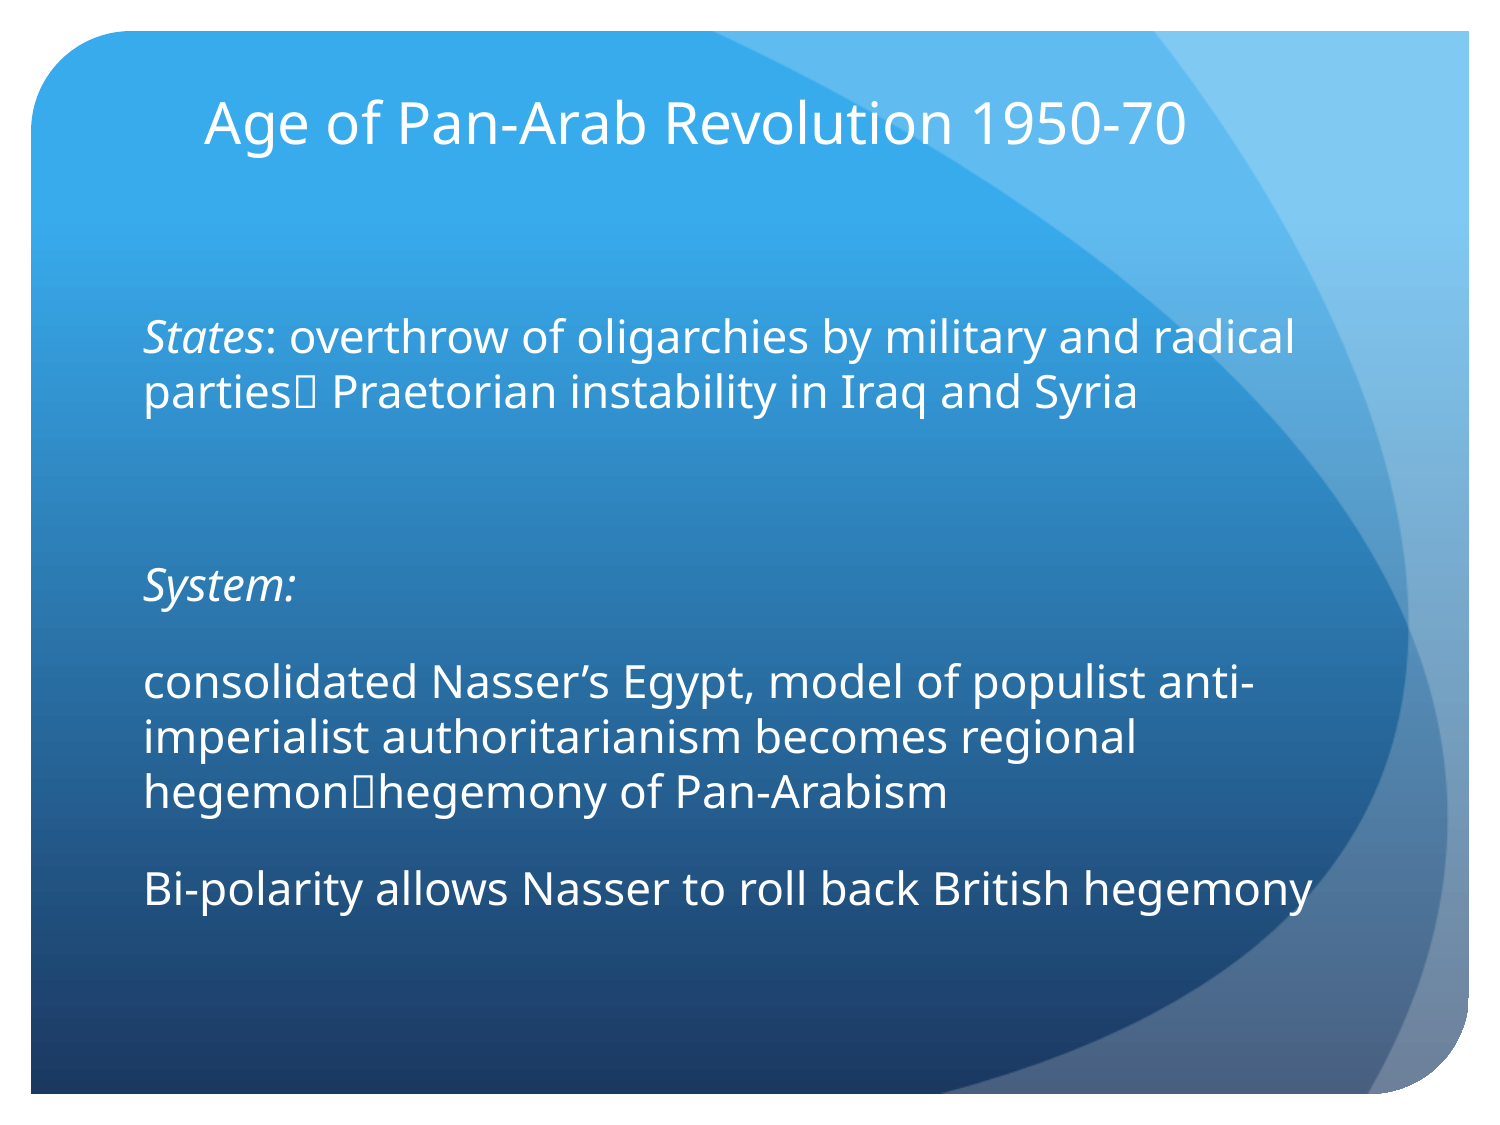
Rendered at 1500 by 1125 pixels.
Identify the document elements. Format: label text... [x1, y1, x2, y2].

title Age of Pan-Arab Revolution 1950-70 [190, 62, 1303, 234]
list States: overthrow of oligarchies by military and radical parties Praetorian instability in Iraq and Syria System: consolidated Nasser’s Egypt, model of populist anti-imperialist authoritarianism becomes regional hegemonhegemony of Pan-Arabism Bi-polarity allows Nasser to roll back British hegemony [127, 299, 1372, 991]
picture [24, 30, 1473, 1094]
